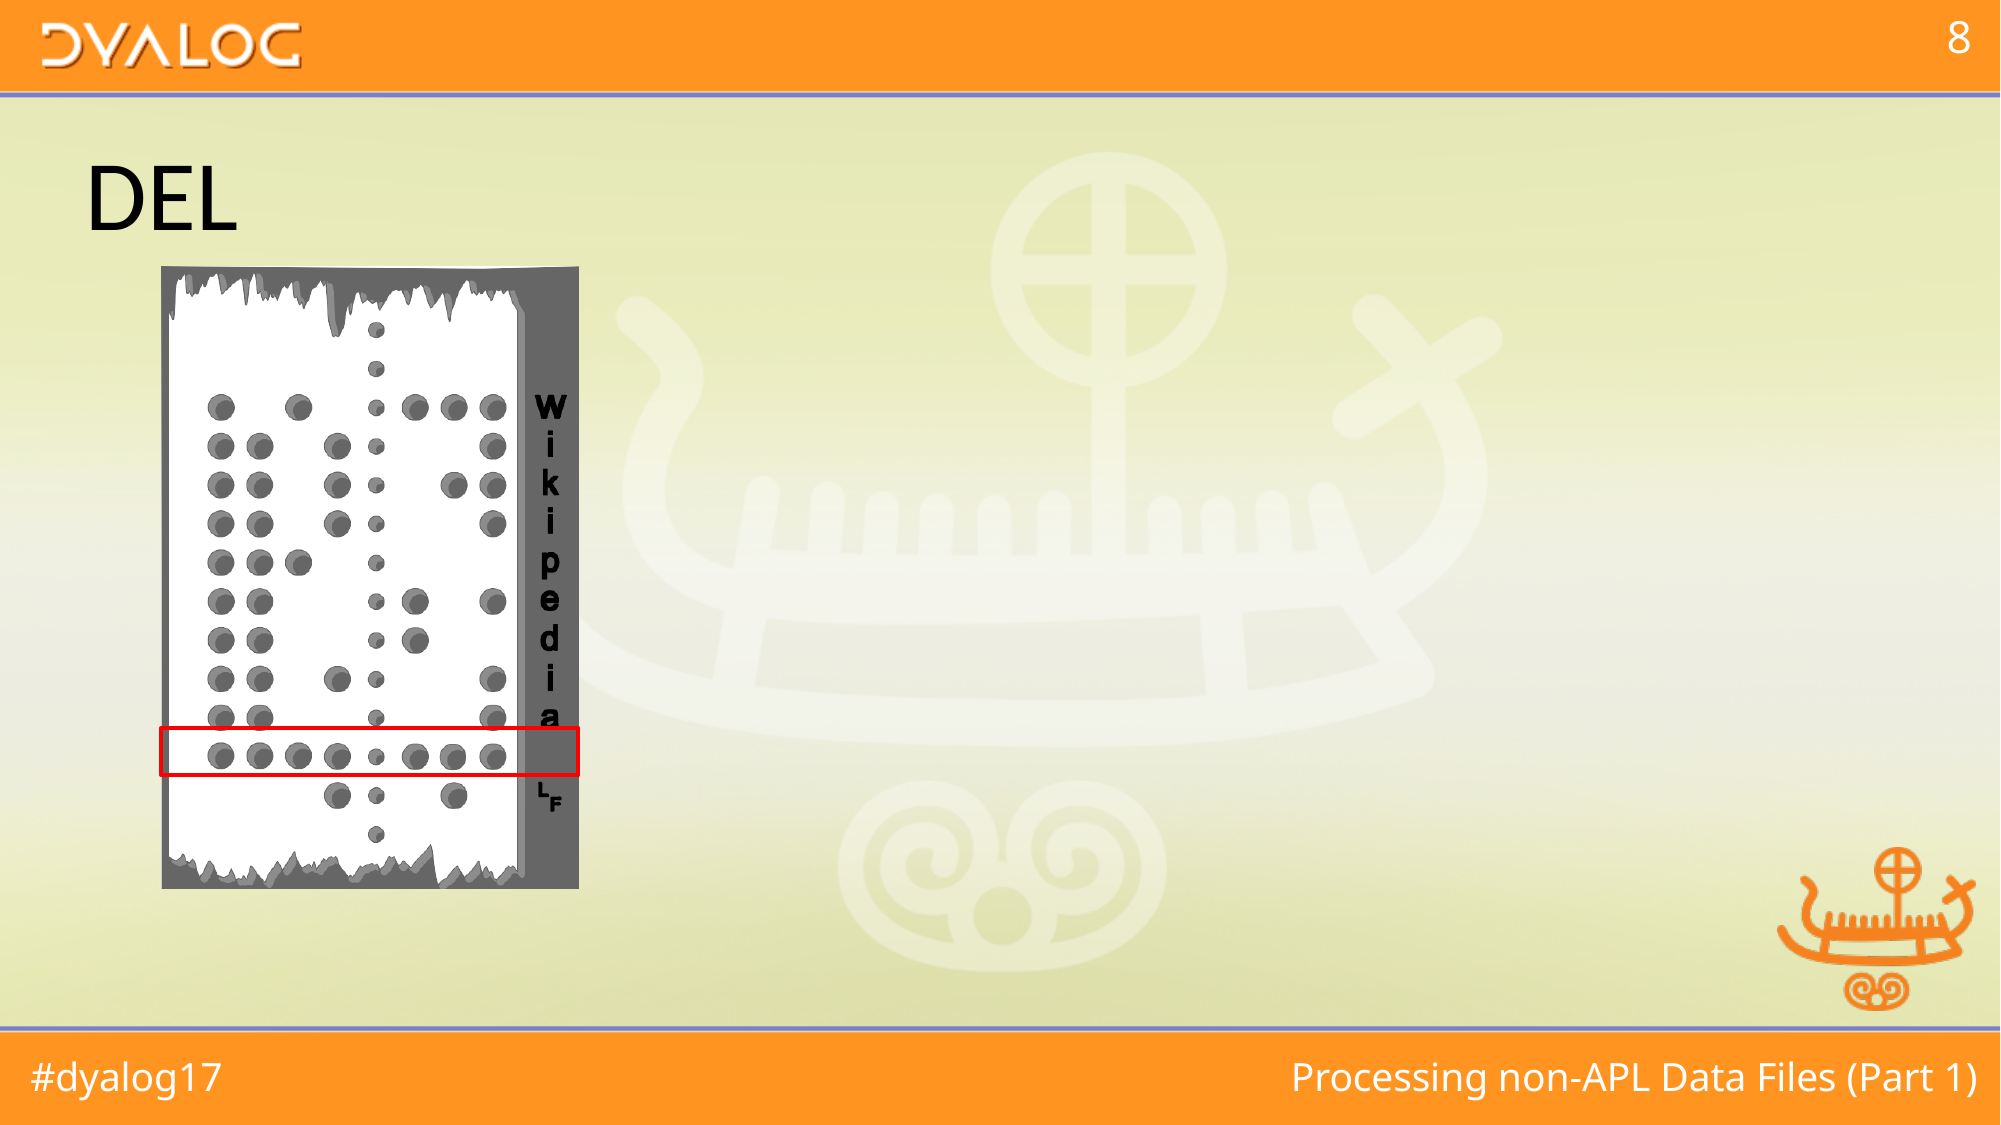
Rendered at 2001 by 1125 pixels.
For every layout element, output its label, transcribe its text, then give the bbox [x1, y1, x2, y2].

picture [0, 0, 2001, 1125]
title DEL [70, 125, 1900, 256]
